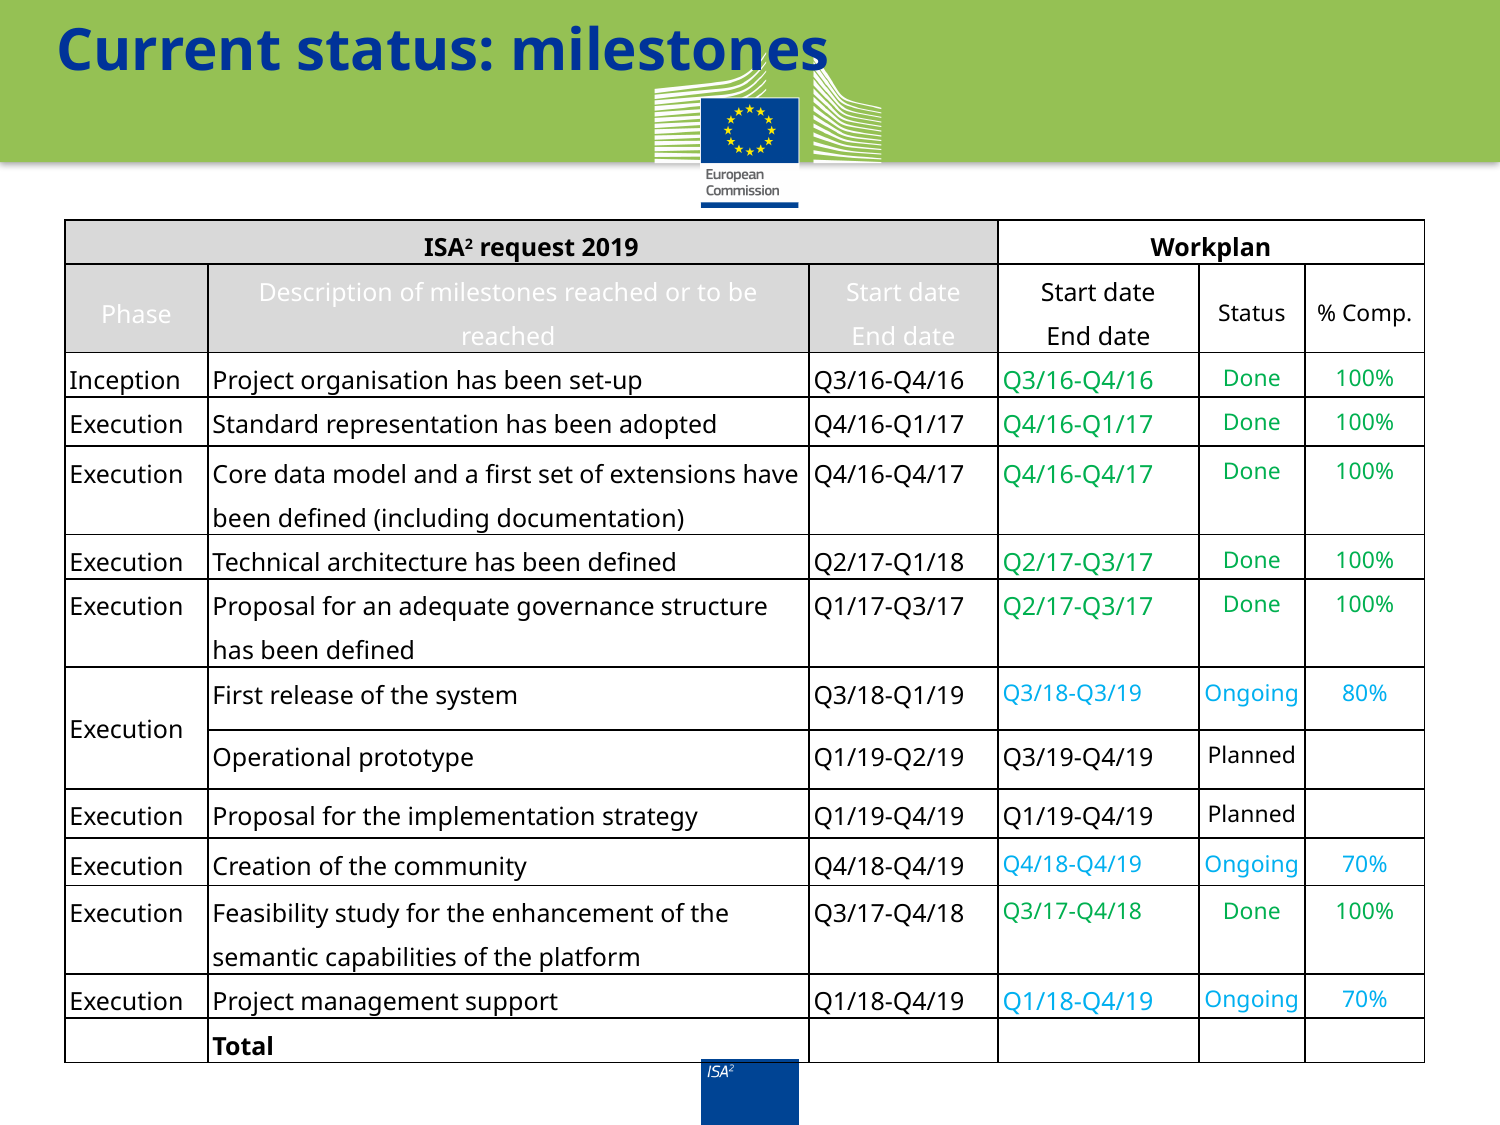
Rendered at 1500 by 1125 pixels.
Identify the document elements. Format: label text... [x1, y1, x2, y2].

table_cell Execution [66, 447, 207, 534]
table_cell Execution [66, 839, 207, 885]
table_cell Q4/18-Q4/19 [999, 839, 1198, 885]
table_cell Q4/16-Q4/17 [999, 447, 1198, 534]
picture [701, 1063, 799, 1125]
table_cell Q1/19-Q2/19 [810, 731, 997, 788]
table_cell Done [1200, 353, 1304, 396]
table_cell Operational prototype [209, 731, 808, 788]
table_cell 100% [1306, 580, 1424, 666]
table_cell Q2/17-Q3/17 [999, 580, 1198, 666]
table_cell Done [1200, 398, 1304, 445]
table_cell [999, 1019, 1198, 1062]
table_cell Total [209, 1019, 808, 1062]
table_cell Ongoing [1200, 668, 1304, 729]
table_header ISA2 request 2019 [66, 221, 997, 263]
table_cell 80% [1306, 668, 1424, 729]
table_cell Proposal for the implementation strategy [209, 790, 808, 837]
table_cell Status [1200, 265, 1304, 352]
table_cell 100% [1306, 886, 1424, 973]
table_cell [1200, 1019, 1304, 1062]
table_cell [1306, 790, 1424, 837]
table_cell Feasibility study for the enhancement of the semantic capabilities of the platform [209, 886, 808, 973]
table_cell Q2/17-Q1/18 [810, 535, 997, 578]
table_cell Q1/19-Q4/19 [999, 790, 1198, 837]
table_cell Q3/18-Q1/19 [810, 668, 997, 729]
table_cell Done [1200, 535, 1304, 578]
table_cell Standard representation has been adopted [209, 398, 808, 445]
table_cell Execution [66, 580, 207, 666]
table_cell 70% [1306, 975, 1424, 1017]
table_cell Ongoing [1200, 975, 1304, 1017]
table_cell [66, 1019, 207, 1062]
table_cell Execution [66, 790, 207, 837]
table_cell Q1/18-Q4/19 [810, 975, 997, 1017]
table_cell Q4/18-Q4/19 [810, 839, 997, 885]
table_cell Phase [66, 265, 207, 352]
table_cell [1306, 731, 1424, 788]
table_cell 100% [1306, 447, 1424, 534]
table_cell Description of milestones reached or to be reached [209, 265, 808, 352]
table_cell Execution [66, 975, 207, 1017]
table_cell Proposal for an adequate governance structure has been defined [209, 580, 808, 666]
table_cell Q3/17-Q4/18 [810, 886, 997, 973]
table_header Workplan [999, 221, 1424, 263]
table_cell 100% [1306, 353, 1424, 396]
table_cell Creation of the community [209, 839, 808, 885]
table_cell Done [1200, 447, 1304, 534]
table_cell Start date End date [810, 265, 997, 352]
table_cell Execution [66, 886, 207, 973]
table_cell 100% [1306, 535, 1424, 578]
table_cell Q4/16-Q1/17 [810, 398, 997, 445]
table_cell First release of the system [209, 668, 808, 729]
table_cell [810, 1019, 997, 1062]
table_cell Q3/19-Q4/19 [999, 731, 1198, 788]
table_cell Q3/18-Q3/19 [999, 668, 1198, 729]
picture [607, 95, 892, 208]
table_cell Q4/16-Q4/17 [810, 447, 997, 534]
table_cell Execution [66, 668, 207, 788]
table_cell Q3/17-Q4/18 [999, 886, 1198, 973]
table_cell Q3/16-Q4/16 [810, 353, 997, 396]
table_cell Q2/17-Q3/17 [999, 535, 1198, 578]
table_cell Technical architecture has been defined [209, 535, 808, 578]
table_cell Planned [1200, 731, 1304, 788]
table_cell Q1/18-Q4/19 [999, 975, 1198, 1017]
table_cell Execution [66, 535, 207, 578]
table_cell Ongoing [1200, 839, 1304, 885]
table_cell [1306, 1019, 1424, 1062]
title Current status: milestones [41, 0, 1500, 95]
table_cell Core data model and a first set of extensions have been defined (including documentation) [209, 447, 808, 534]
table_cell Done [1200, 580, 1304, 666]
table_cell Q1/17-Q3/17 [810, 580, 997, 666]
table_cell 70% [1306, 839, 1424, 885]
table_cell Execution [66, 398, 207, 445]
table_cell Planned [1200, 790, 1304, 837]
table_cell Project organisation has been set-up [209, 353, 808, 396]
table_cell Done [1200, 886, 1304, 973]
table_cell Inception [66, 353, 207, 396]
table_cell 100% [1306, 398, 1424, 445]
table_cell Start date End date [999, 265, 1198, 352]
table_cell % Comp. [1306, 265, 1424, 352]
table_cell Q4/16-Q1/17 [999, 398, 1198, 445]
table_cell Q1/19-Q4/19 [810, 790, 997, 837]
table_cell Q3/16-Q4/16 [999, 353, 1198, 396]
table_cell Project management support [209, 975, 808, 1017]
